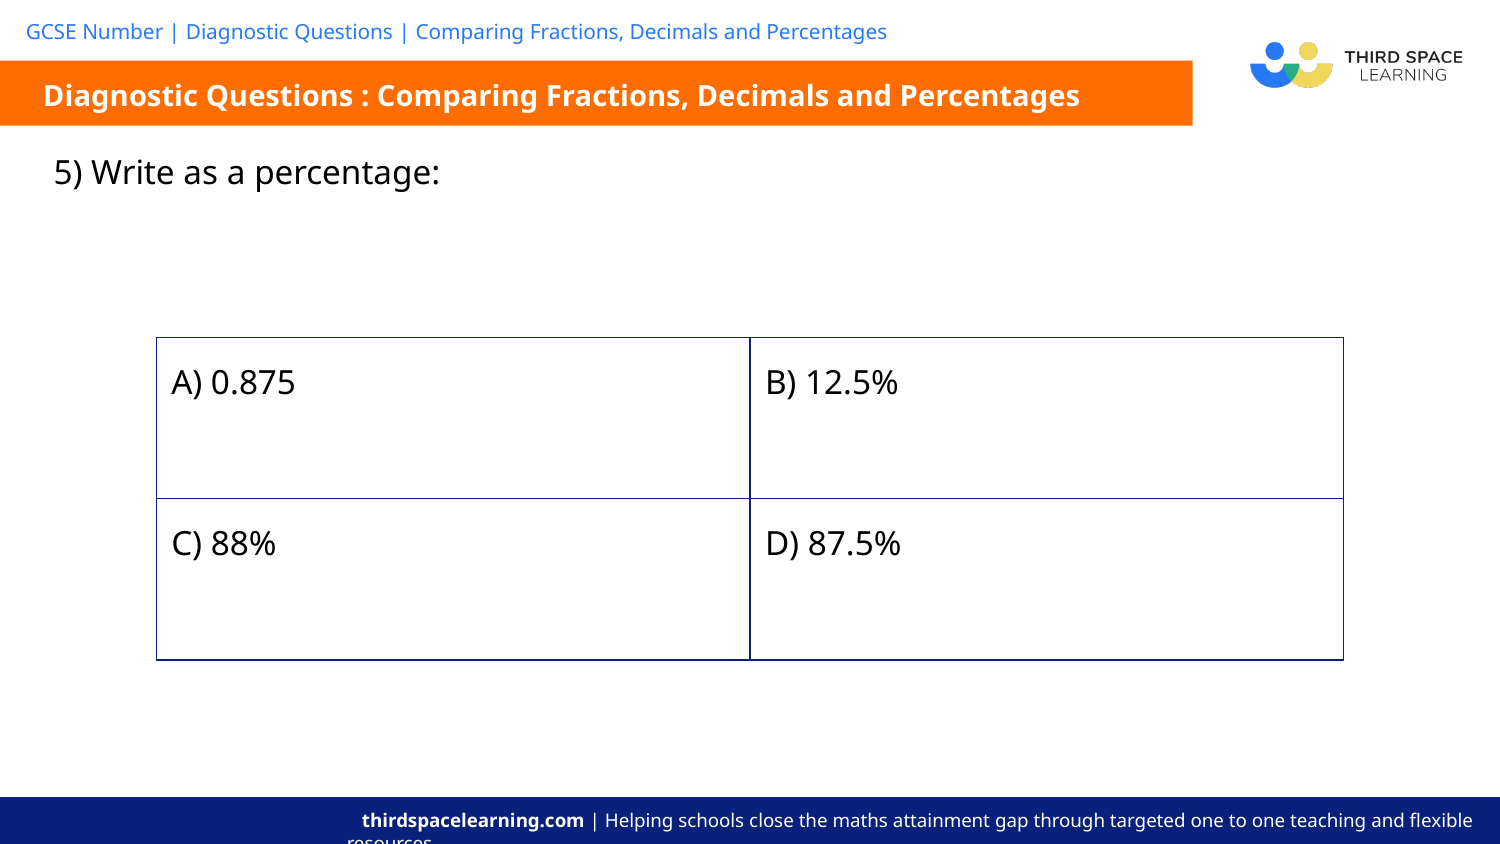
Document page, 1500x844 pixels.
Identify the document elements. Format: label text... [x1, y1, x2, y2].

table_cell C) 88% [157, 499, 749, 659]
table_header B) 12.5% [751, 338, 1343, 498]
table_cell D) 87.5% [751, 499, 1343, 659]
picture [1250, 33, 1465, 99]
table_header A) 0.875 [157, 338, 749, 498]
text_box Diagnostic Questions : Comparing Fractions, Decimals and Percentages [27, 61, 1193, 127]
